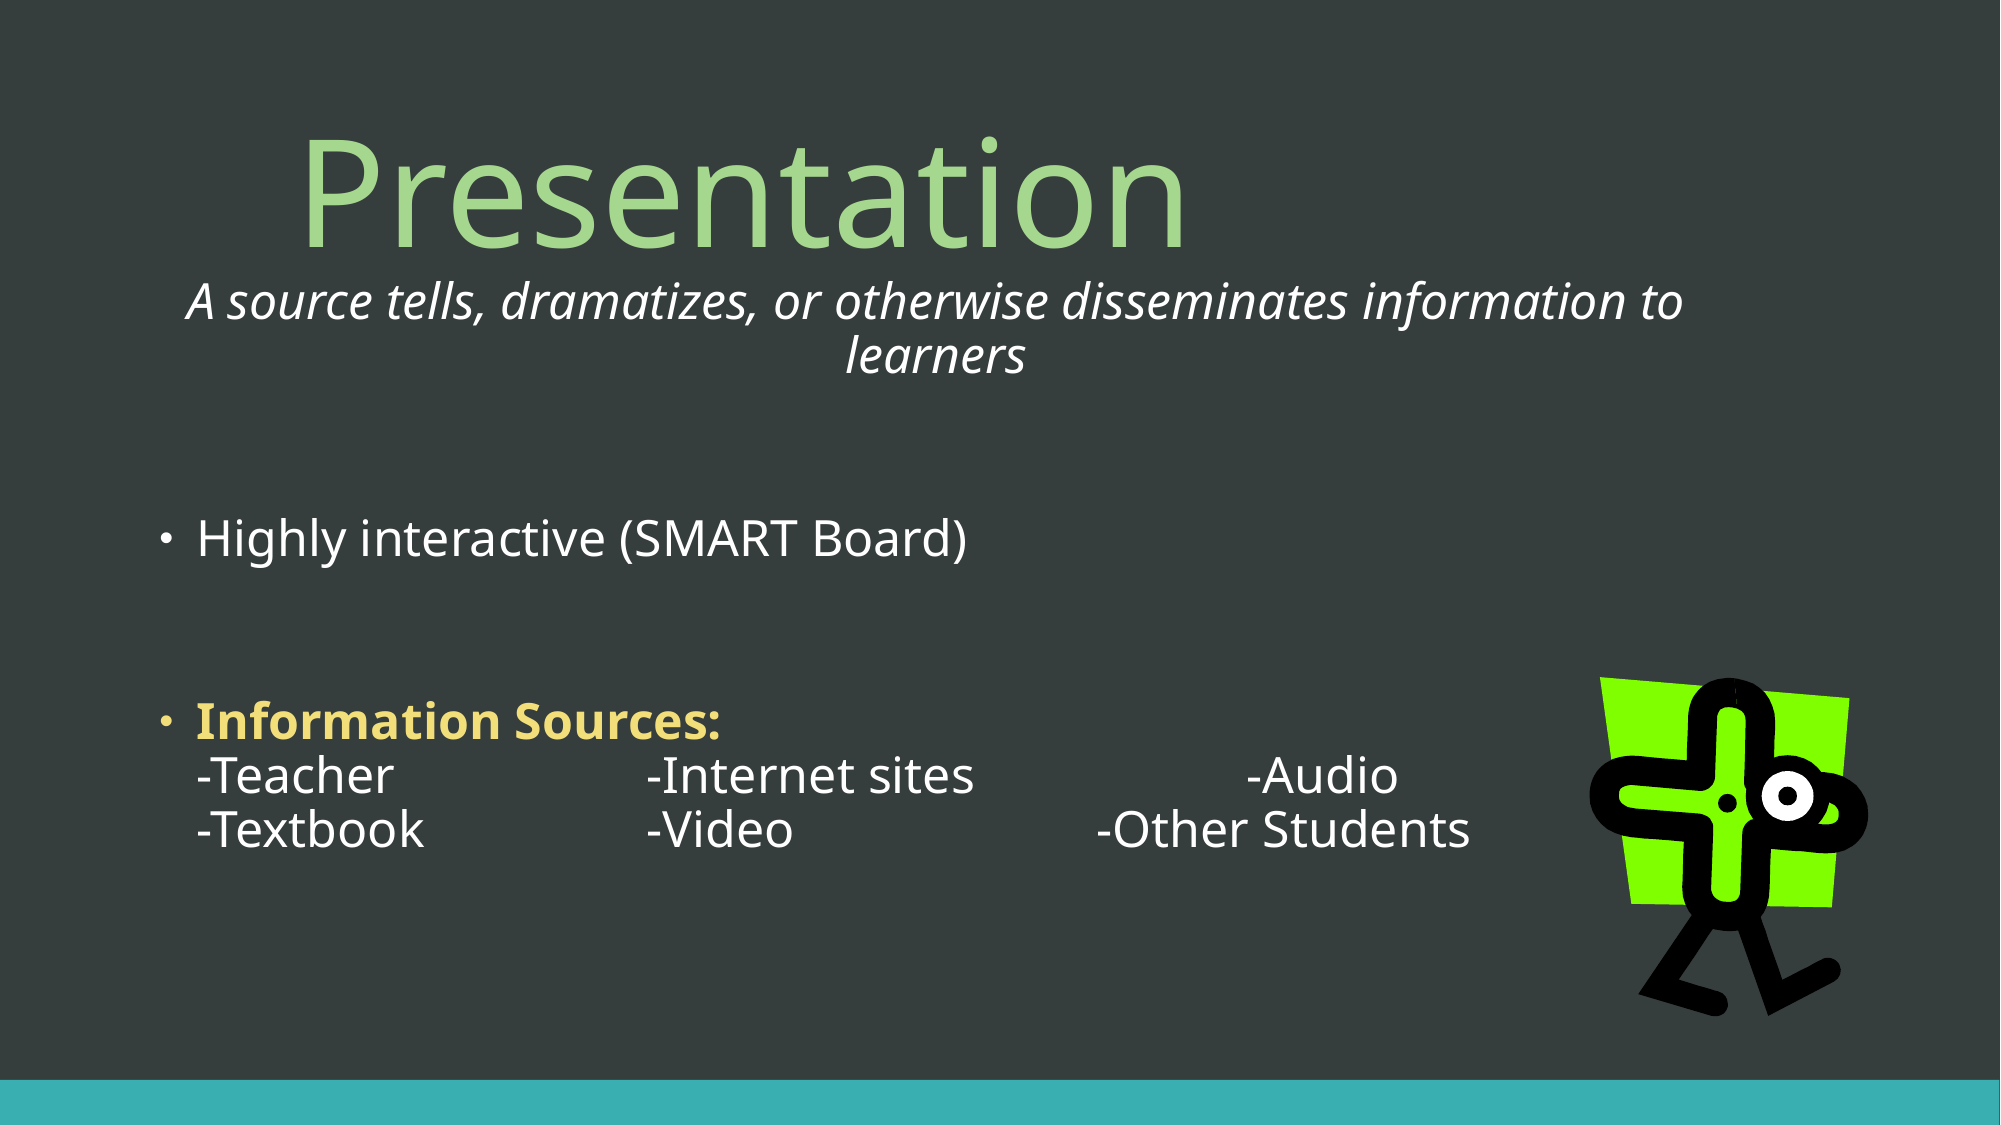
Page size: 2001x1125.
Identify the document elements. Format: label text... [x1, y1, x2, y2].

picture [1589, 676, 1869, 1018]
title Presentation [280, 85, 1841, 288]
list A source tells, dramatizes, or otherwise disseminates information to learners Highly interactive (SMART Board) Information Sources: -Teacher -Internet sites -Audio -Textbook -Video -Other Students [136, 269, 1729, 947]
